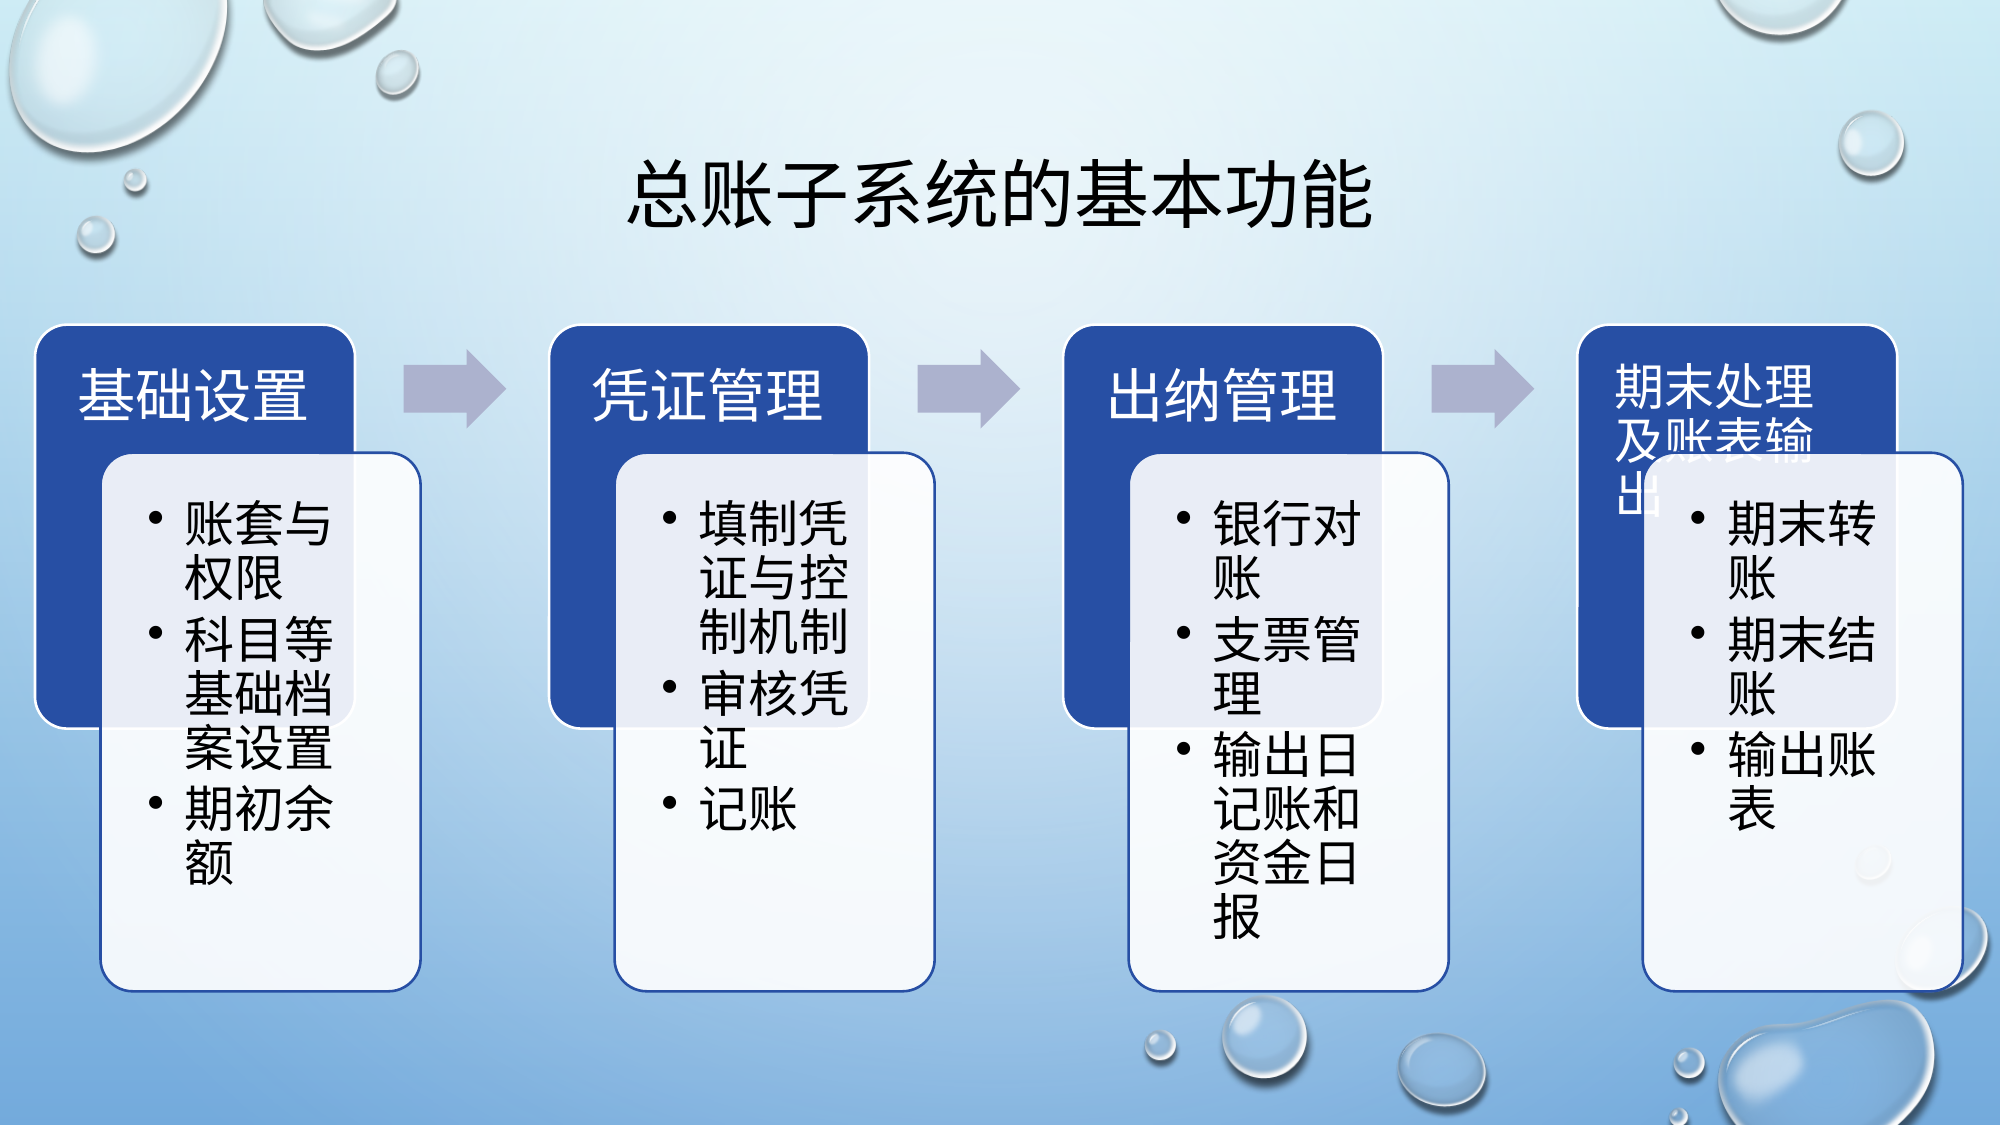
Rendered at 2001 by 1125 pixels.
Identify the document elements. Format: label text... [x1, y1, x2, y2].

picture [0, 0, 2000, 1125]
title 总账子系统的基本功能 [149, 67, 1851, 322]
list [34, 323, 1964, 994]
